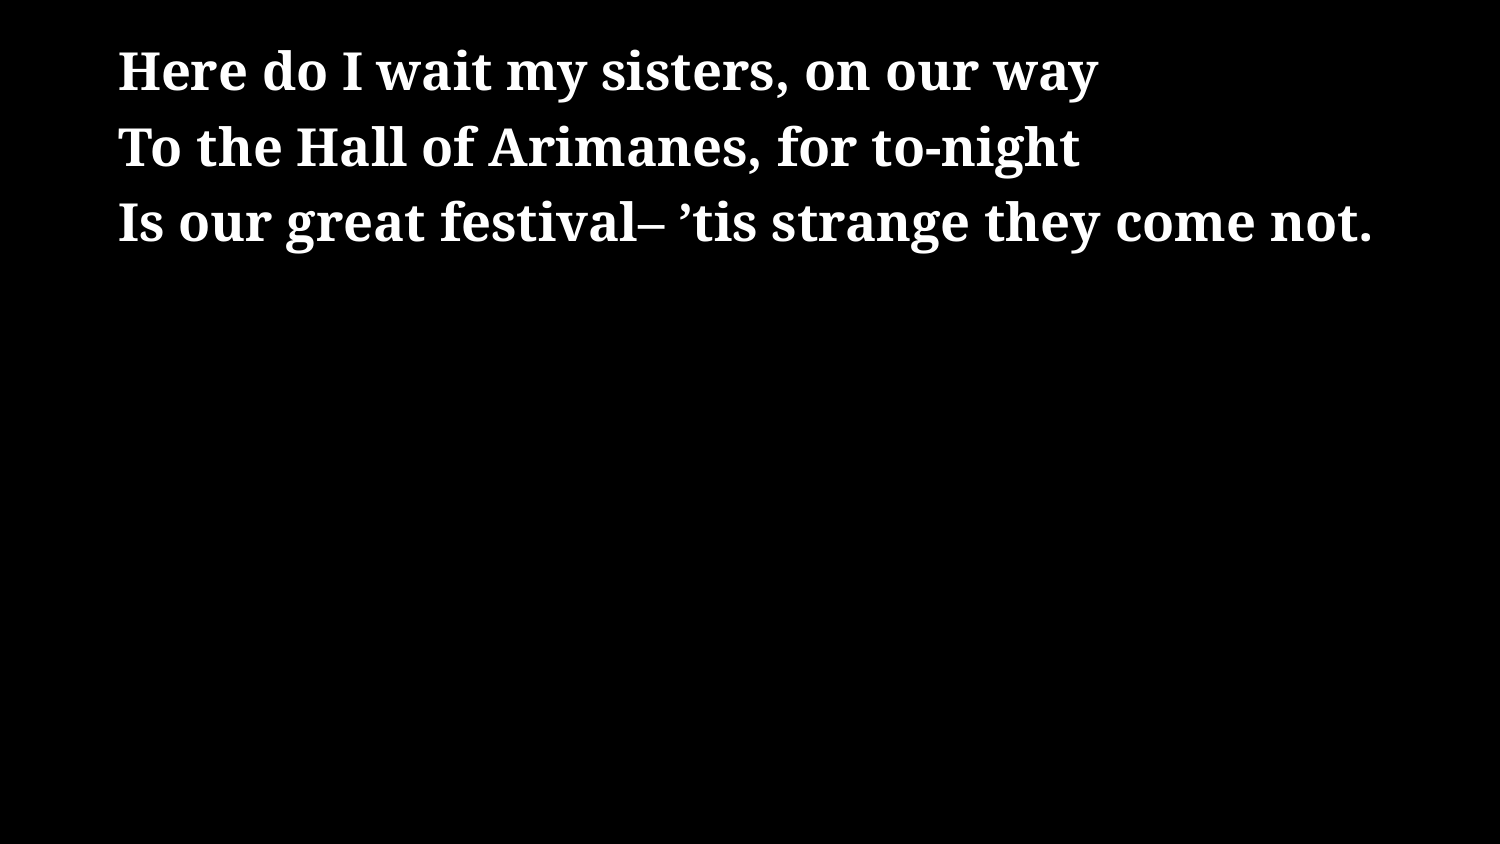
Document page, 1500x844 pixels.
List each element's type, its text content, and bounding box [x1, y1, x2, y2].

title Here do I wait my sisters, on our way To the Hall of Arimanes, for to-night Is our great festival– ’tis strange they come not. [103, 17, 1397, 299]
